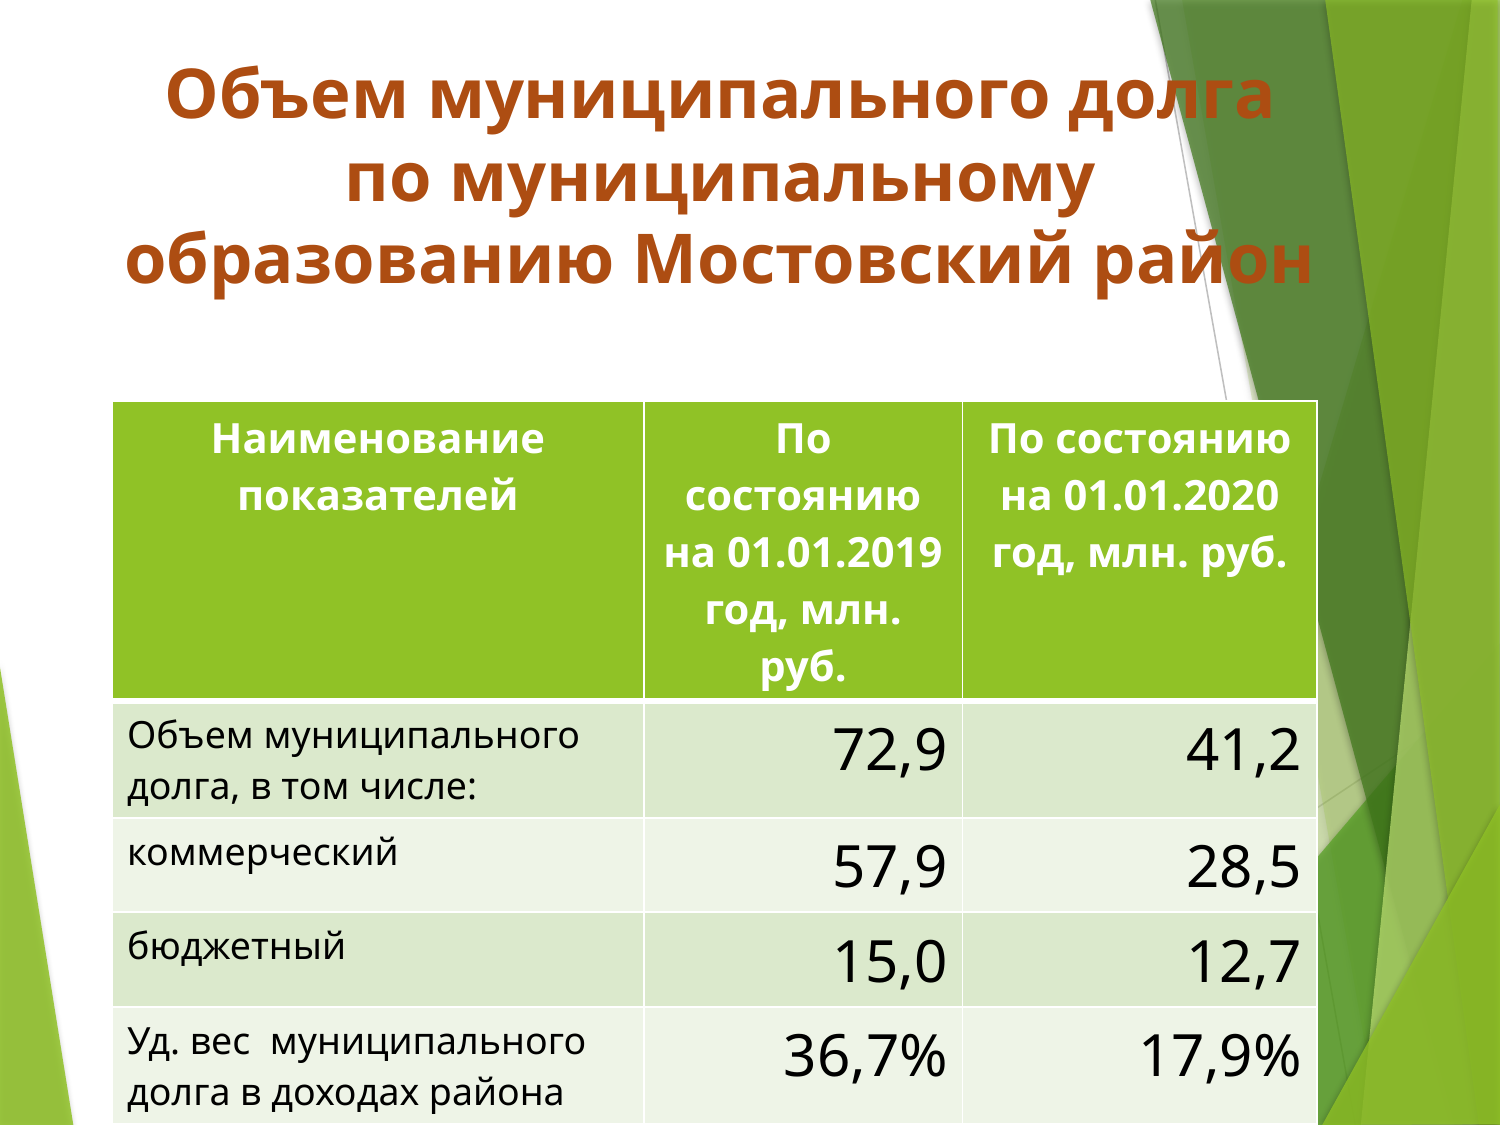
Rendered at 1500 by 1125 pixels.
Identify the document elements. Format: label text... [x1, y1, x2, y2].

table_cell 36,7% [645, 1008, 962, 1123]
table_cell 41,2 [963, 704, 1316, 817]
table_header По состоянию на 01.01.2020 год, млн. руб. [963, 402, 1316, 698]
table_cell 72,9 [645, 704, 962, 817]
table_header По состоянию на 01.01.2019 год, млн. руб. [645, 402, 962, 698]
table_header Наименование показателей [113, 402, 643, 698]
table_cell 15,0 [645, 913, 962, 1006]
table_cell бюджетный [113, 913, 643, 1006]
table_cell Уд. вес муниципального долга в доходах района [113, 1008, 643, 1123]
table_cell коммерческий [113, 819, 643, 911]
title Объем муниципального долга по муниципальному образованию Мостовский район [99, 42, 1341, 317]
table_cell 12,7 [963, 913, 1316, 1006]
table_cell 17,9% [963, 1008, 1316, 1123]
table_cell Объем муниципального долга, в том числе: [113, 704, 643, 817]
table_cell 57,9 [645, 819, 962, 911]
table_cell 28,5 [963, 819, 1316, 911]
